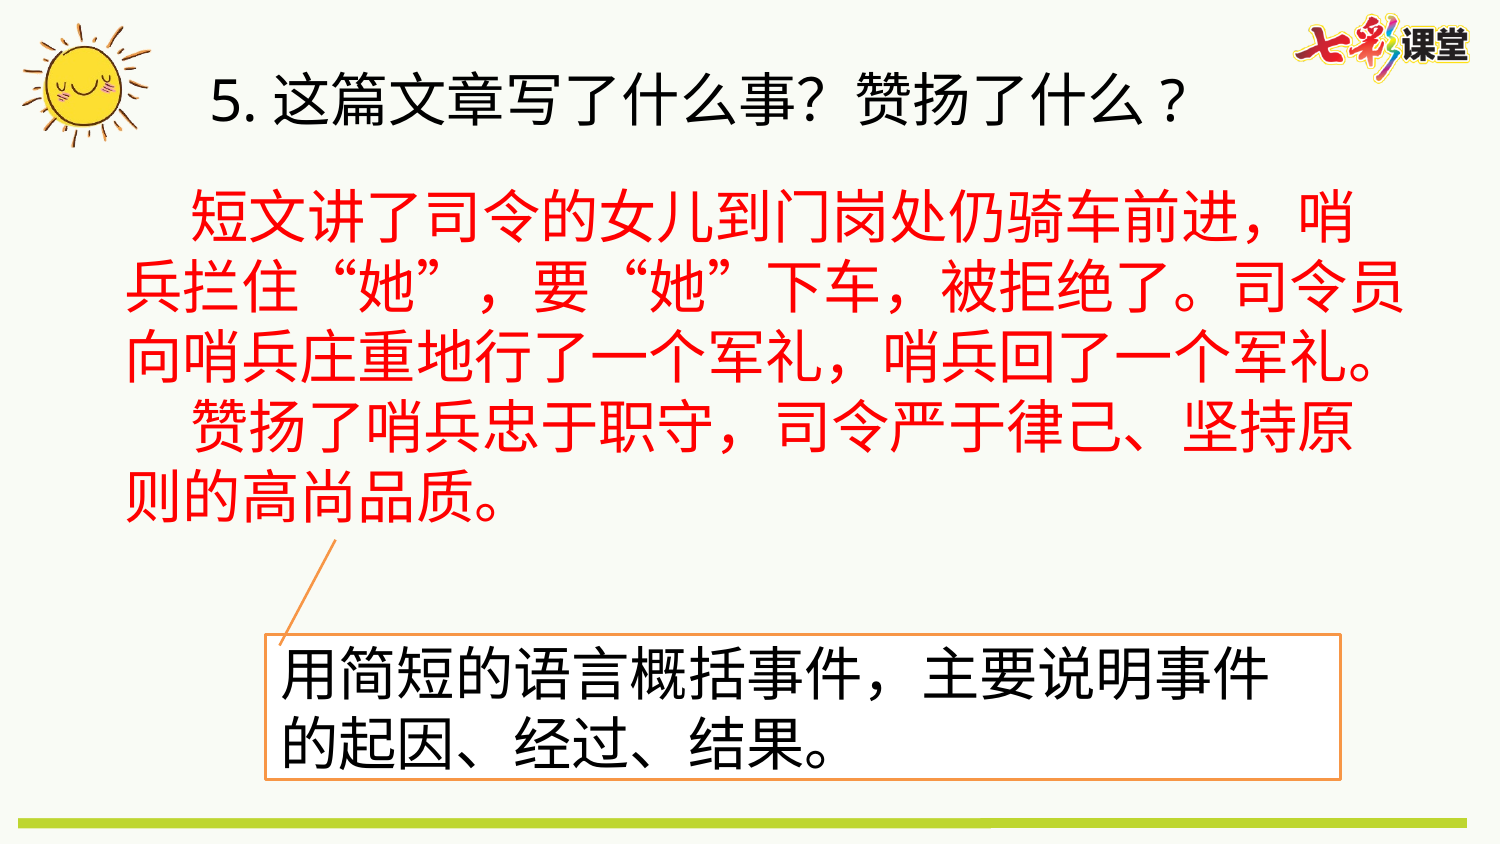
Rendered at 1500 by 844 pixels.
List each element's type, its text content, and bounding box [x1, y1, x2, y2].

picture [0, 0, 173, 172]
text_box 5.这篇文章写了什么事？赞扬了什么? [194, 55, 1500, 141]
picture [1291, 9, 1472, 55]
picture [18, 771, 1467, 844]
text_box 用简短的语言概括事件，主要说明事件的起因、经过、结果。 [264, 539, 1342, 781]
text_box 短文讲了司令的女儿到门岗处仍骑车前进，哨兵拦住“她”，要“她”下车，被拒绝了。司令员向哨兵庄重地行了一个军礼，哨兵回了一个军礼。 赞扬了哨兵忠于职守，司令严于律己、坚持原则的高尚品质。 [109, 172, 1424, 538]
